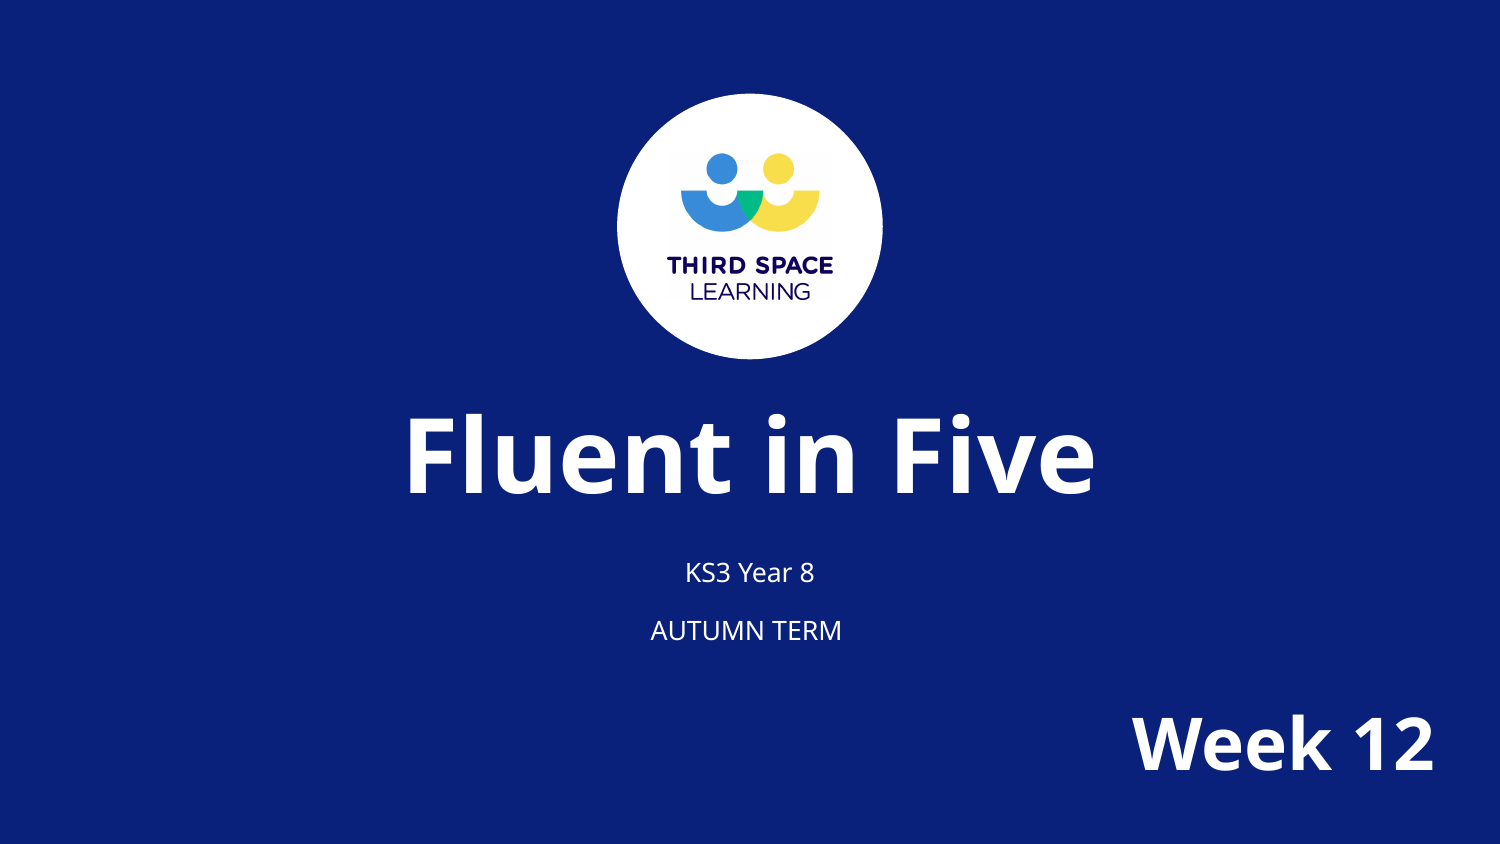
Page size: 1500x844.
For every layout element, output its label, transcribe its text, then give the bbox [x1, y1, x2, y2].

picture [667, 153, 833, 300]
text_box Week 12 [332, 682, 1451, 800]
